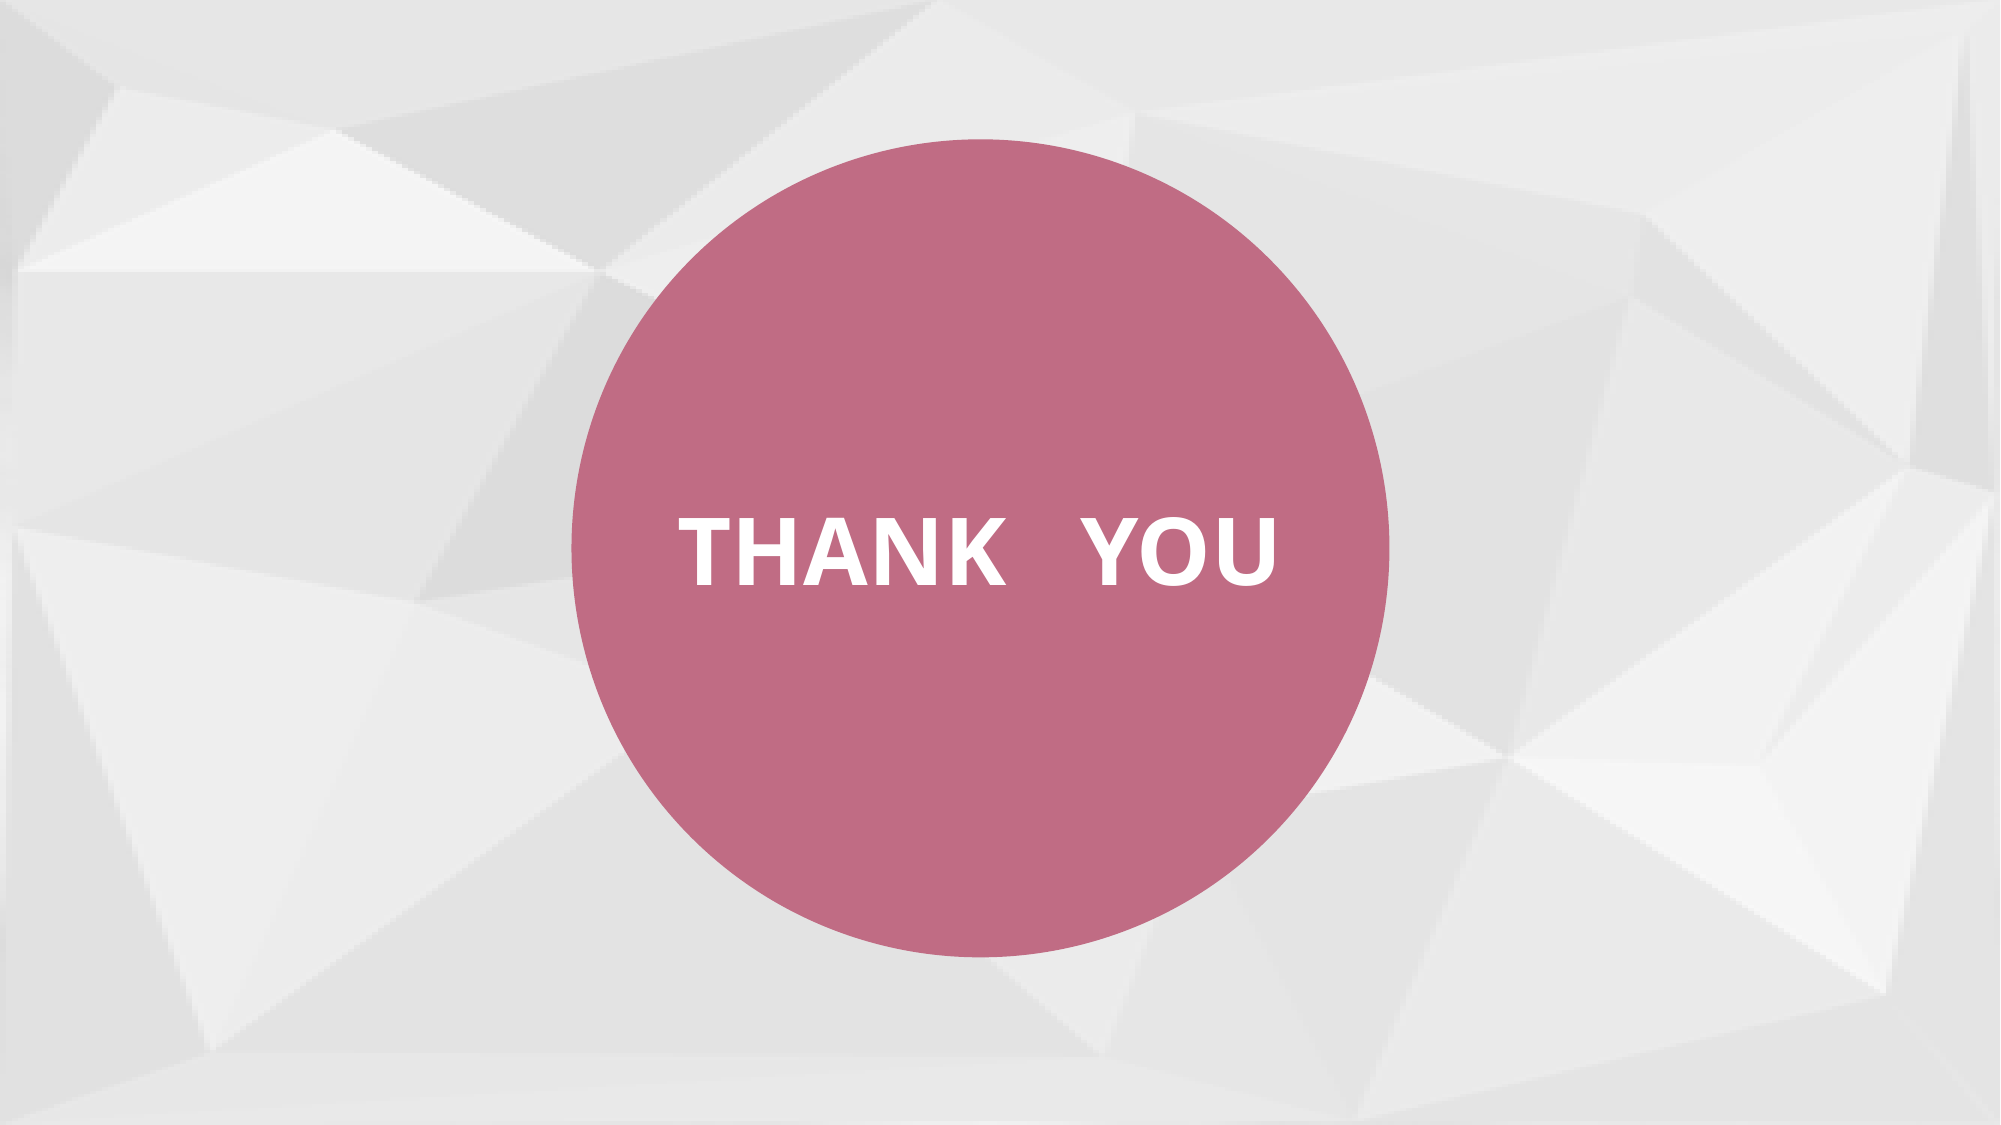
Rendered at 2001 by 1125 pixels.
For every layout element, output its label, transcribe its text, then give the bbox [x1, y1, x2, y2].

picture [0, 0, 2001, 1125]
text_box THANK YOU [662, 484, 1298, 612]
text_box [571, 139, 1390, 958]
